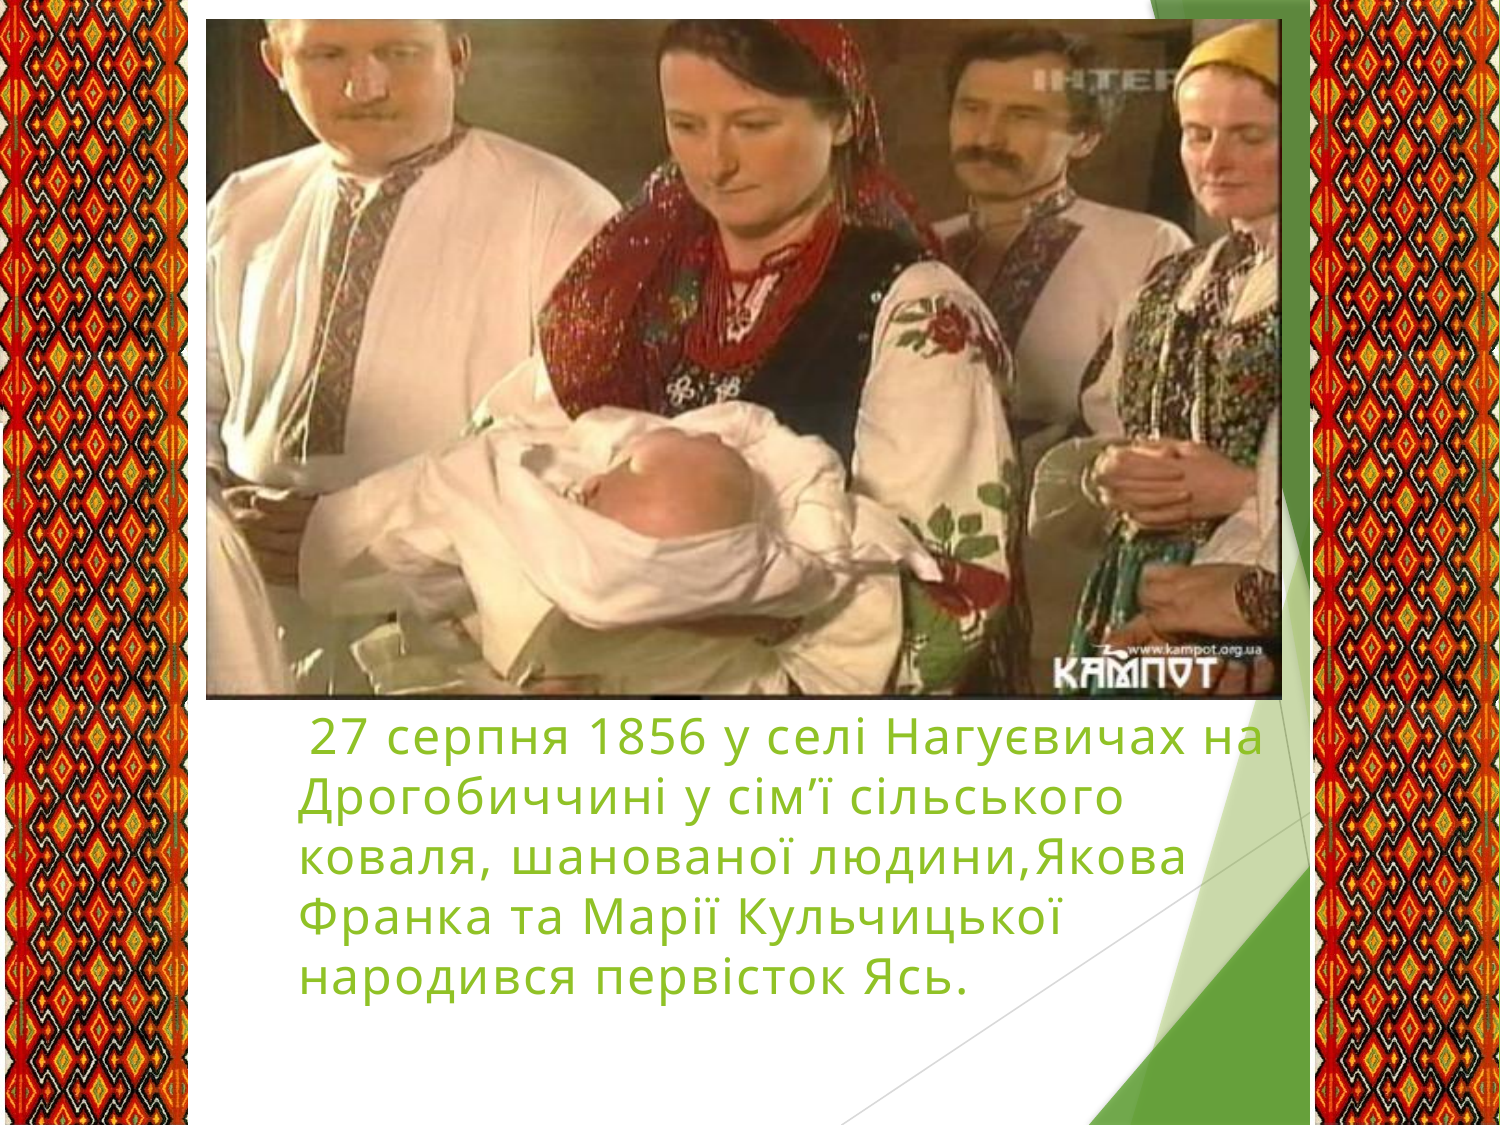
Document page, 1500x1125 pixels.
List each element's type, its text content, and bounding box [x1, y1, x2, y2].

picture [1310, 0, 1499, 1125]
title 27 серпня 1856 у селі Нагуєвичах на Дрогобиччині у сім’ї сільського коваля, шанованої людини,Якова Франка та Марії Кульчицької народився первісток Ясь. [283, 696, 1305, 1088]
picture [0, 0, 188, 1125]
picture [205, 18, 1282, 701]
